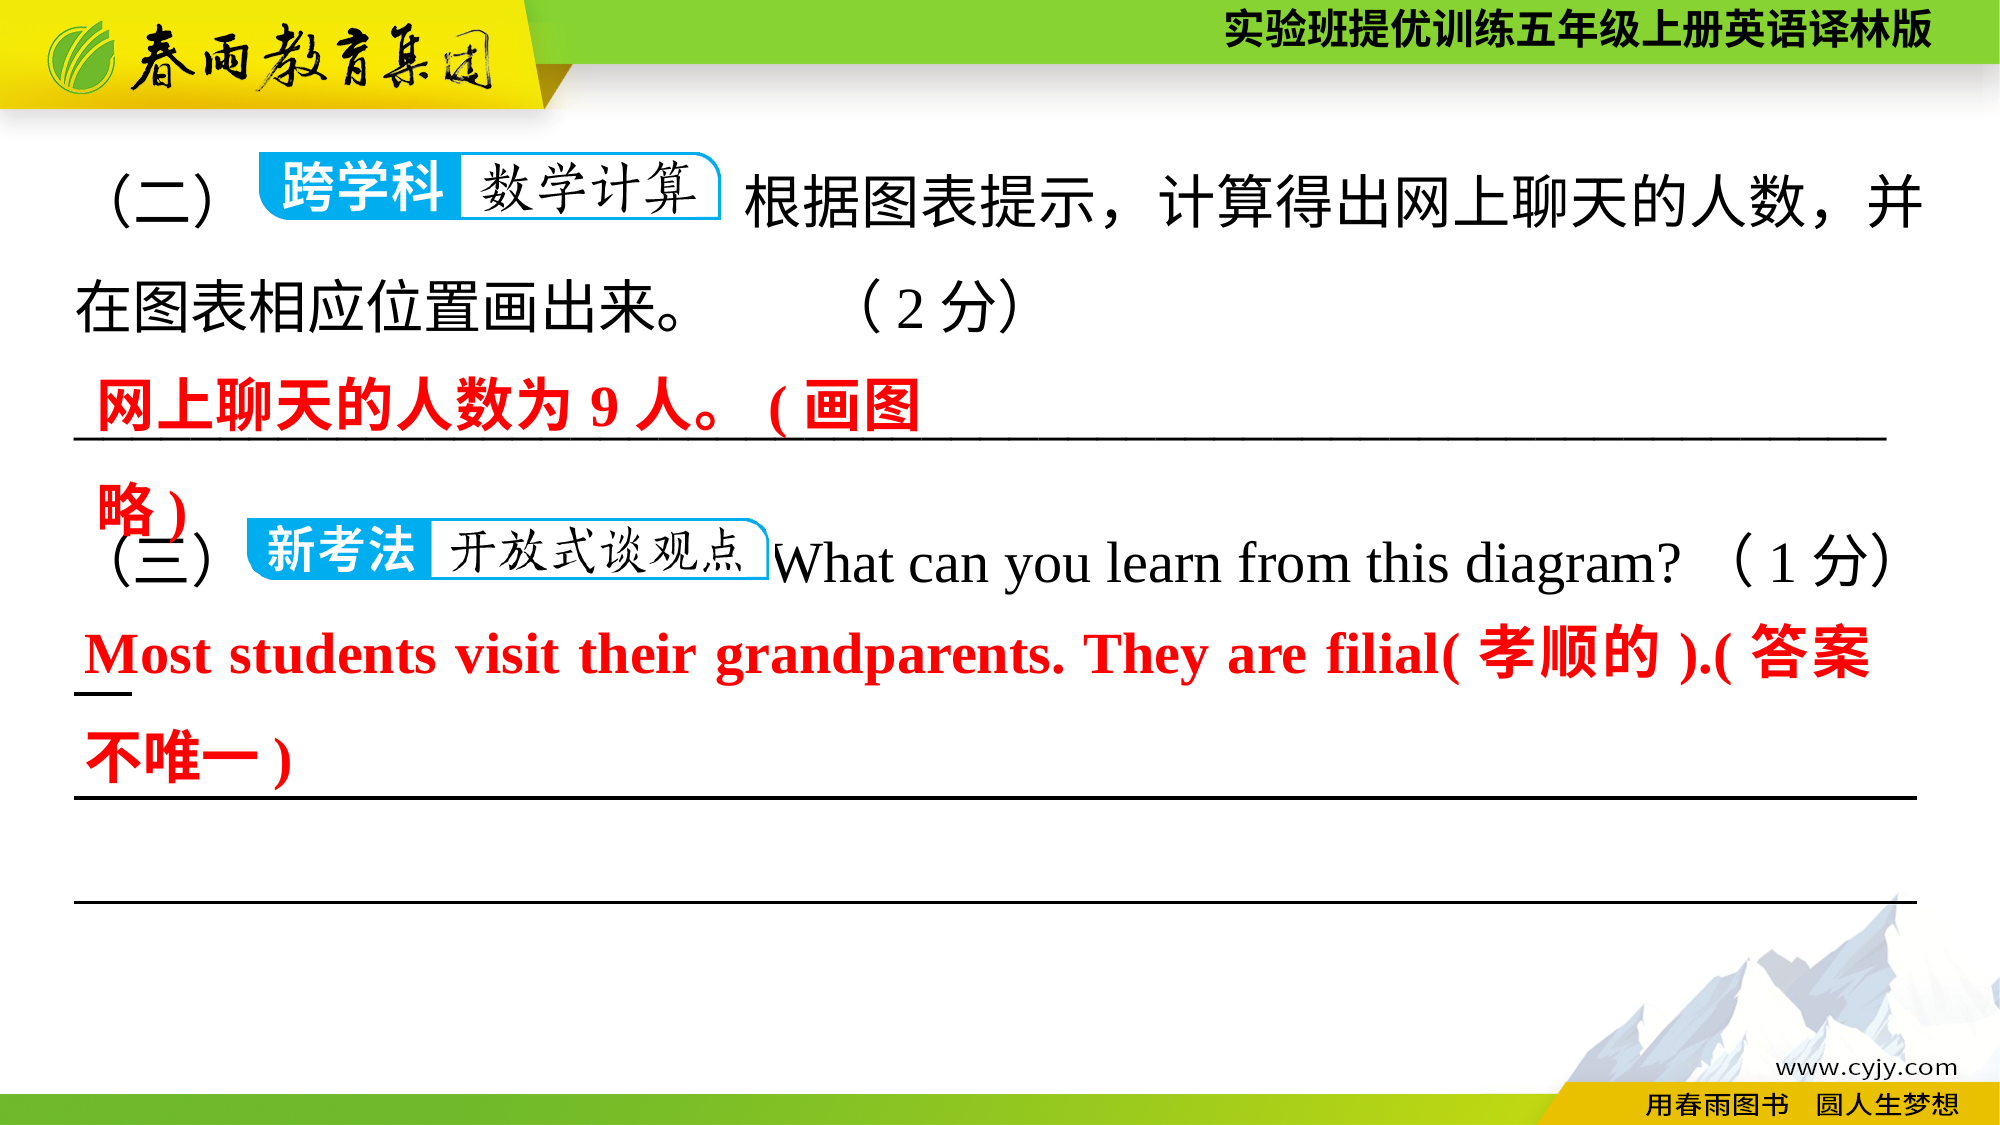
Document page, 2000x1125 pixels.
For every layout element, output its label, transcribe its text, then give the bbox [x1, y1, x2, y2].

text_box 网上聊天的人数为9人。(画图略) [81, 326, 937, 446]
picture [0, 0, 2000, 1125]
text_box Most students visit their grandparents. They are filial(孝顺的).(答案不唯一) [70, 572, 1886, 798]
list （二） 根据图表提示，计算得出网上聊天的人数，并在图表相应位置画出来。 （2分） ______________________________________________________________ （三） What can you learn from this diagram?（1分） ______________________________________________________________________________________________________________________________ [59, 122, 1944, 820]
